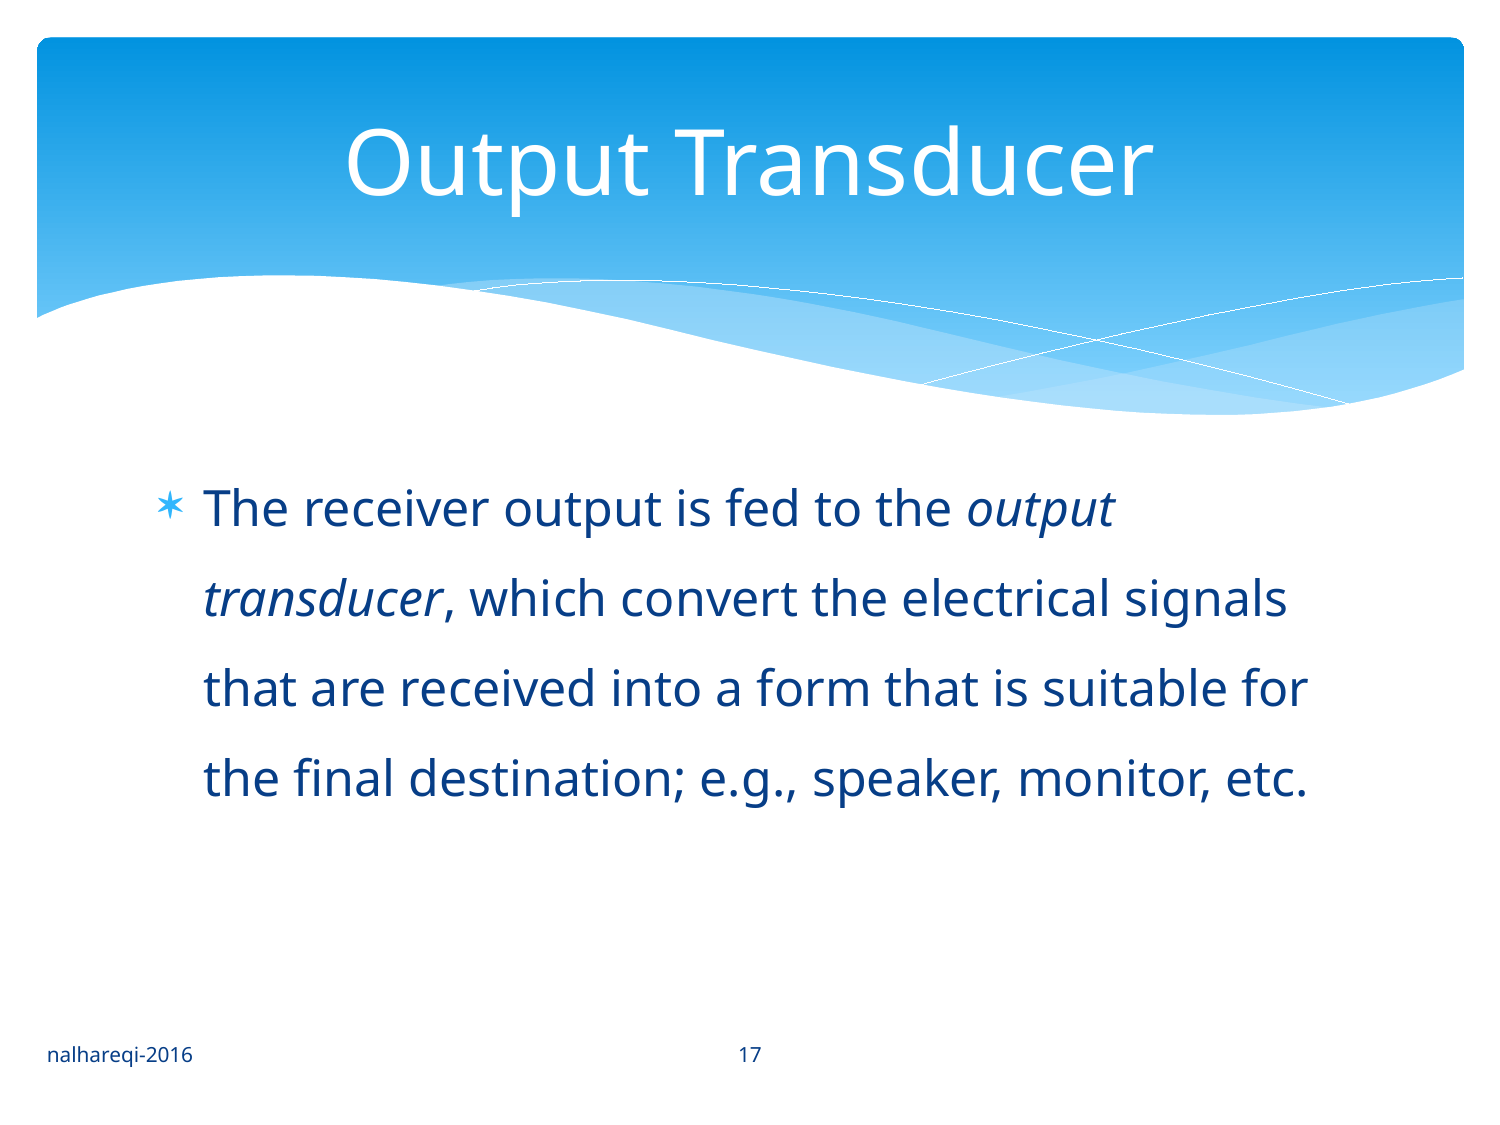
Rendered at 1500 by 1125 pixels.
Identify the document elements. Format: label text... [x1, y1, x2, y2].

list The receiver output is fed to the output transducer, which convert the electrical signals that are received into a form that is suitable for the final destination; e.g., speaker, monitor, etc. [143, 438, 1359, 1005]
slide_number 17 [654, 1025, 846, 1086]
footer nalhareqi-2016 [31, 1025, 653, 1086]
title Output Transducer [75, 55, 1425, 261]
